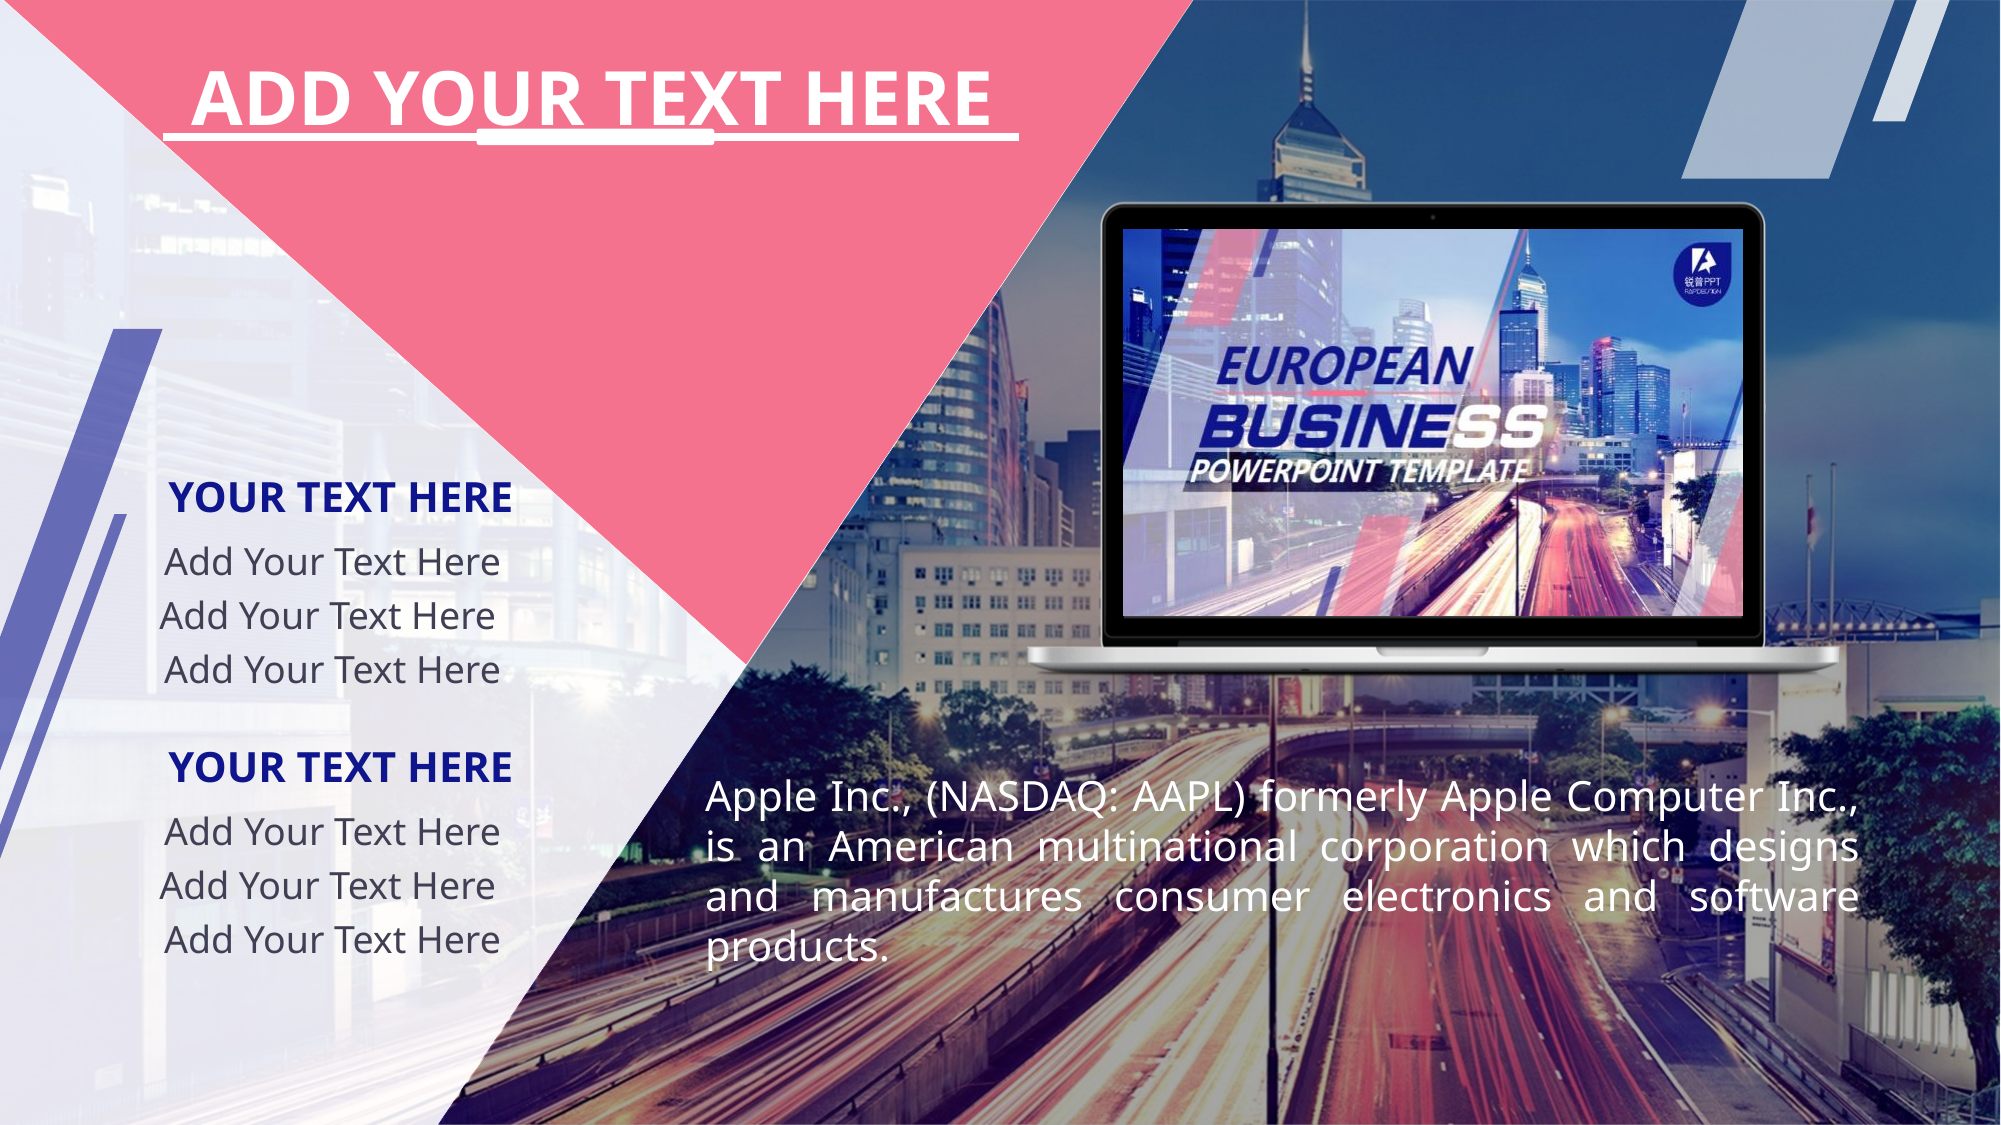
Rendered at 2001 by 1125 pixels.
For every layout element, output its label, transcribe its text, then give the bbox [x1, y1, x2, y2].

text_box [0, 0, 745, 1125]
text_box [35, 306, 82, 869]
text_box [142, 463, 540, 699]
text_box [1870, 0, 1951, 123]
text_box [1014, 171, 1871, 712]
text_box [437, 0, 2000, 1125]
text_box Apple Inc., (NASDAQ: AAPL) formerly Apple Computer Inc., is an American multinational corporation which designs and manufactures consumer electronics and software products. [690, 761, 1876, 977]
text_box [3, 0, 1191, 665]
text_box [1682, 0, 1896, 171]
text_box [146, 42, 1039, 149]
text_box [142, 733, 540, 969]
